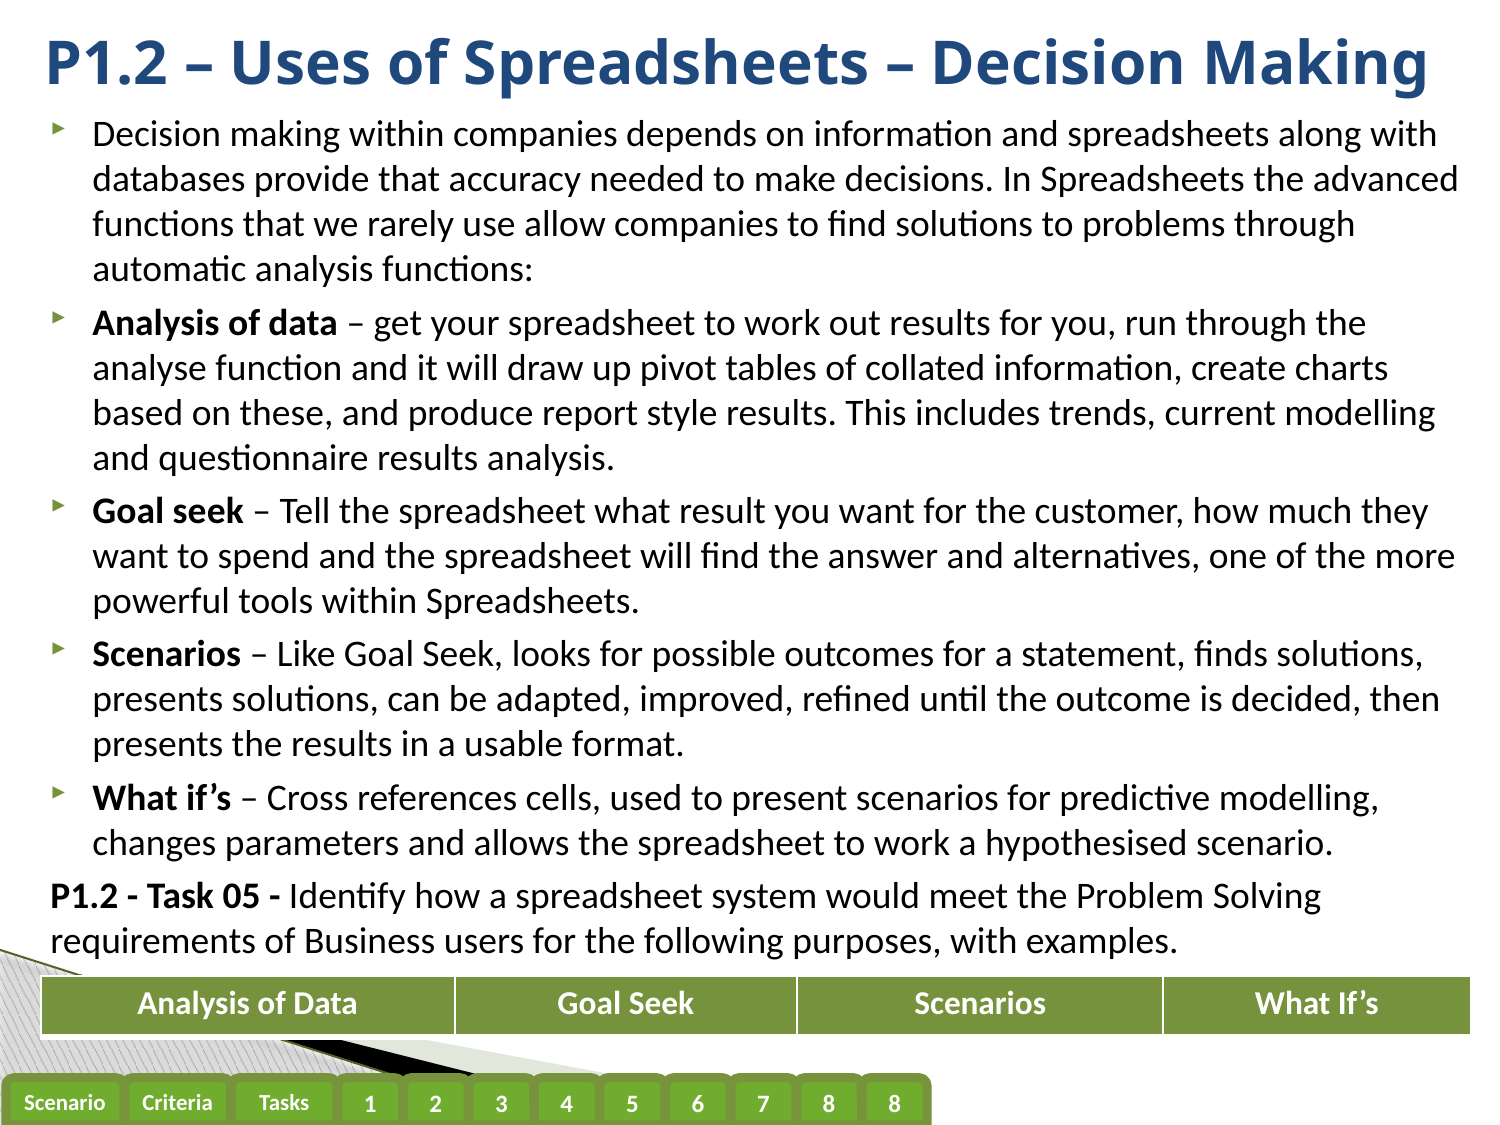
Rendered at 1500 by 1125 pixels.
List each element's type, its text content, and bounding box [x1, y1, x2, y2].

table_header Analysis of Data [42, 977, 454, 1034]
list Decision making within companies depends on information and spreadsheets along with databases provide that accuracy needed to make decisions. In Spreadsheets the advanced functions that we rarely use allow companies to find solutions to problems through automatic analysis functions: Analysis of data – get your spreadsheet to work out results for you, run through the analyse function and it will draw up pivot tables of collated information, create charts based on these, and produce report style results. This includes trends, current modelling and questionnaire results analysis. Goal seek – Tell the spreadsheet what result you want for the customer, how much they want to spend and the spreadsheet will find the answer and alternatives, one of the more powerful tools within Spreadsheets. Scenarios – Like Goal Seek, looks for possible outcomes for a statement, finds solutions, presents solutions, can be adapted, improved, refined until the outcome is decided, then presents the results in a usable format. What if’s – Cross references cells, used to present scenarios for predictive modelling, changes parameters and allows the spreadsheet to work a hypothesised scenario. P1.2 - Task 05 - Identify how a spreadsheet system would meet the Problem Solving requirements of Business users for the following purposes, with examples. [17, 101, 1483, 1047]
table_header What If’s [1164, 977, 1470, 1034]
table_header Scenarios [798, 977, 1162, 1034]
title P1.2 – Uses of Spreadsheets – Decision Making [29, 30, 1463, 90]
table_header Goal Seek [456, 977, 796, 1034]
